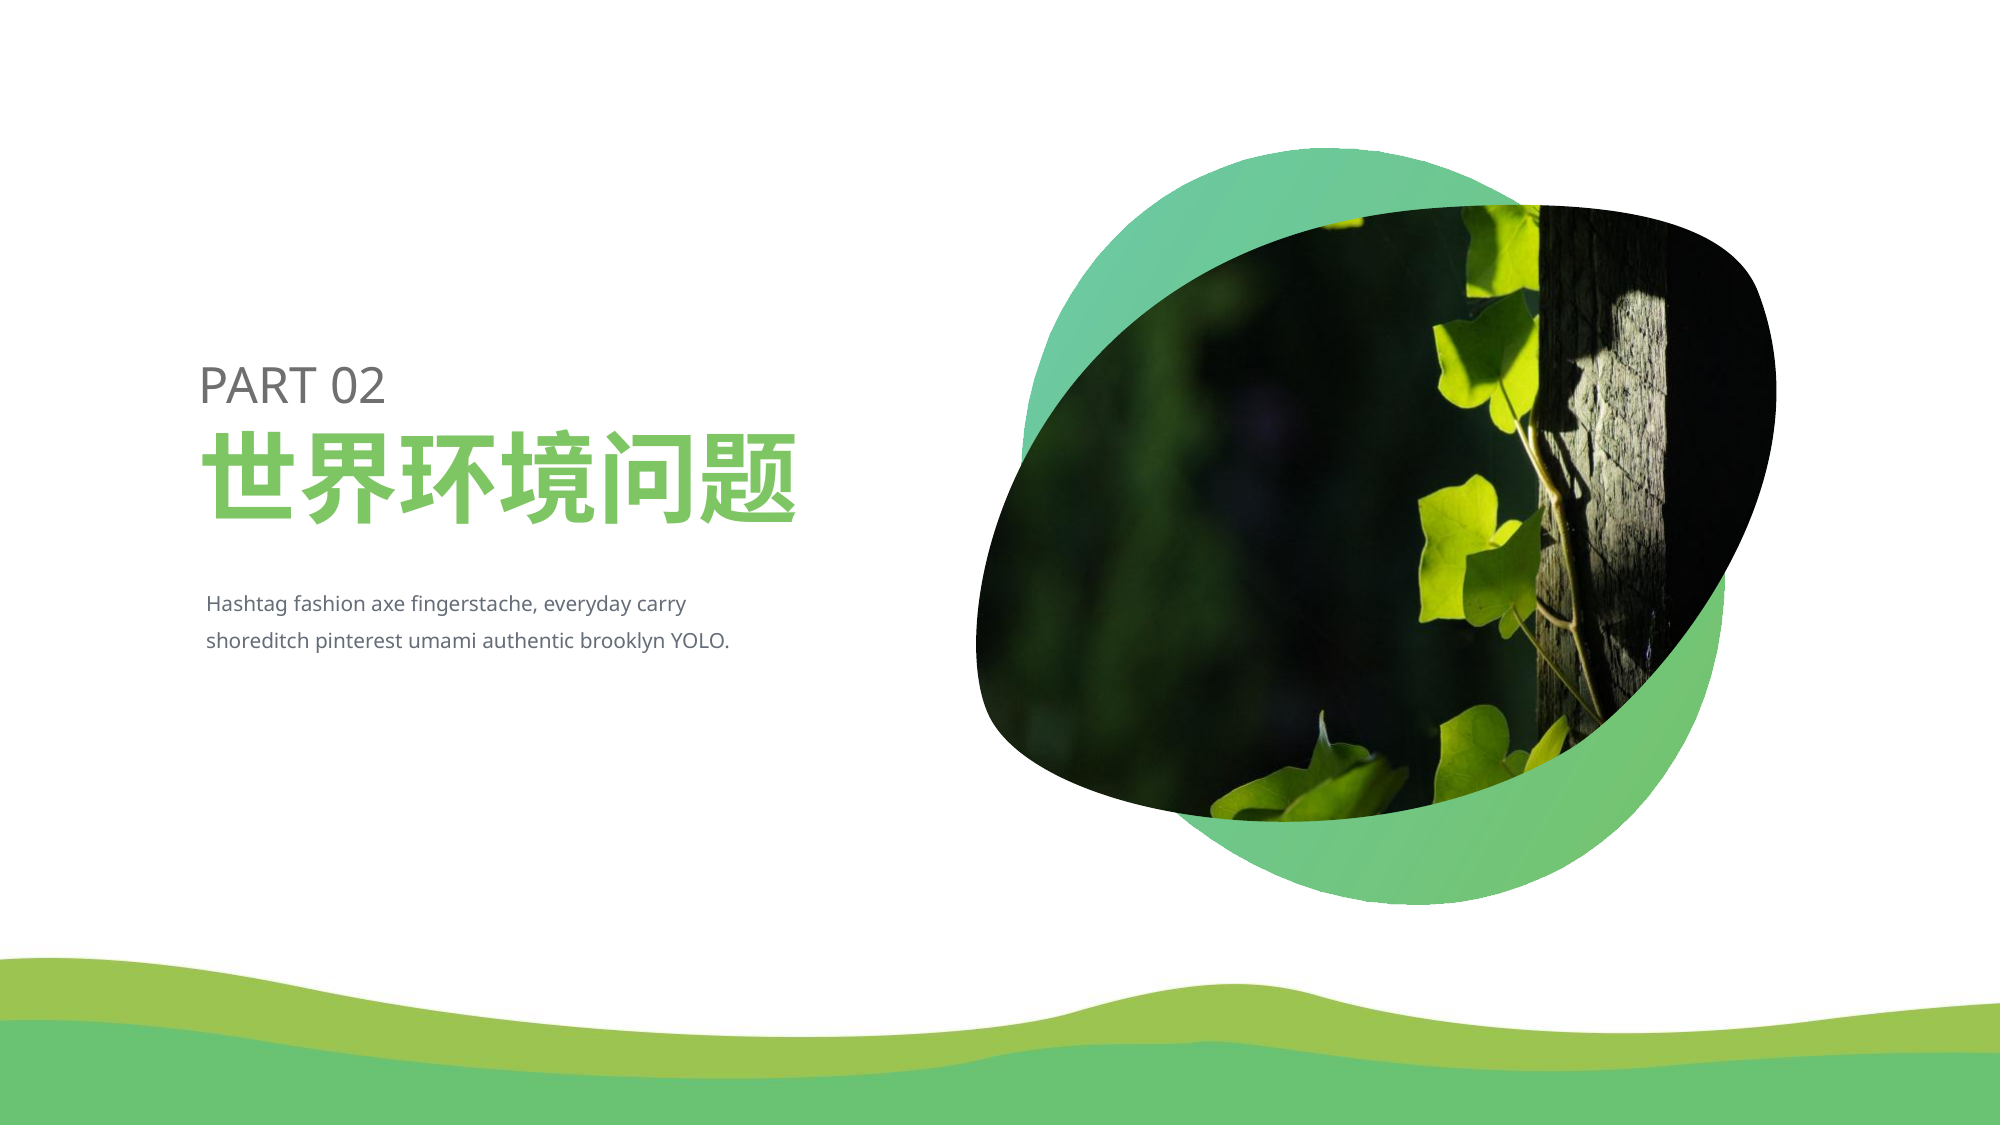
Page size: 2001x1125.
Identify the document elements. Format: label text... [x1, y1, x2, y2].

picture [0, 0, 2000, 1125]
text_box [1187, 822, 1624, 905]
text_box Hashtag fashion axe fingerstache, everyday carry shoreditch pinterest umami authentic brooklyn YOLO. [205, 578, 769, 709]
text_box PART 02 [184, 345, 512, 421]
text_box [1153, 147, 1521, 204]
text_box 世界环境问题 [184, 421, 938, 545]
